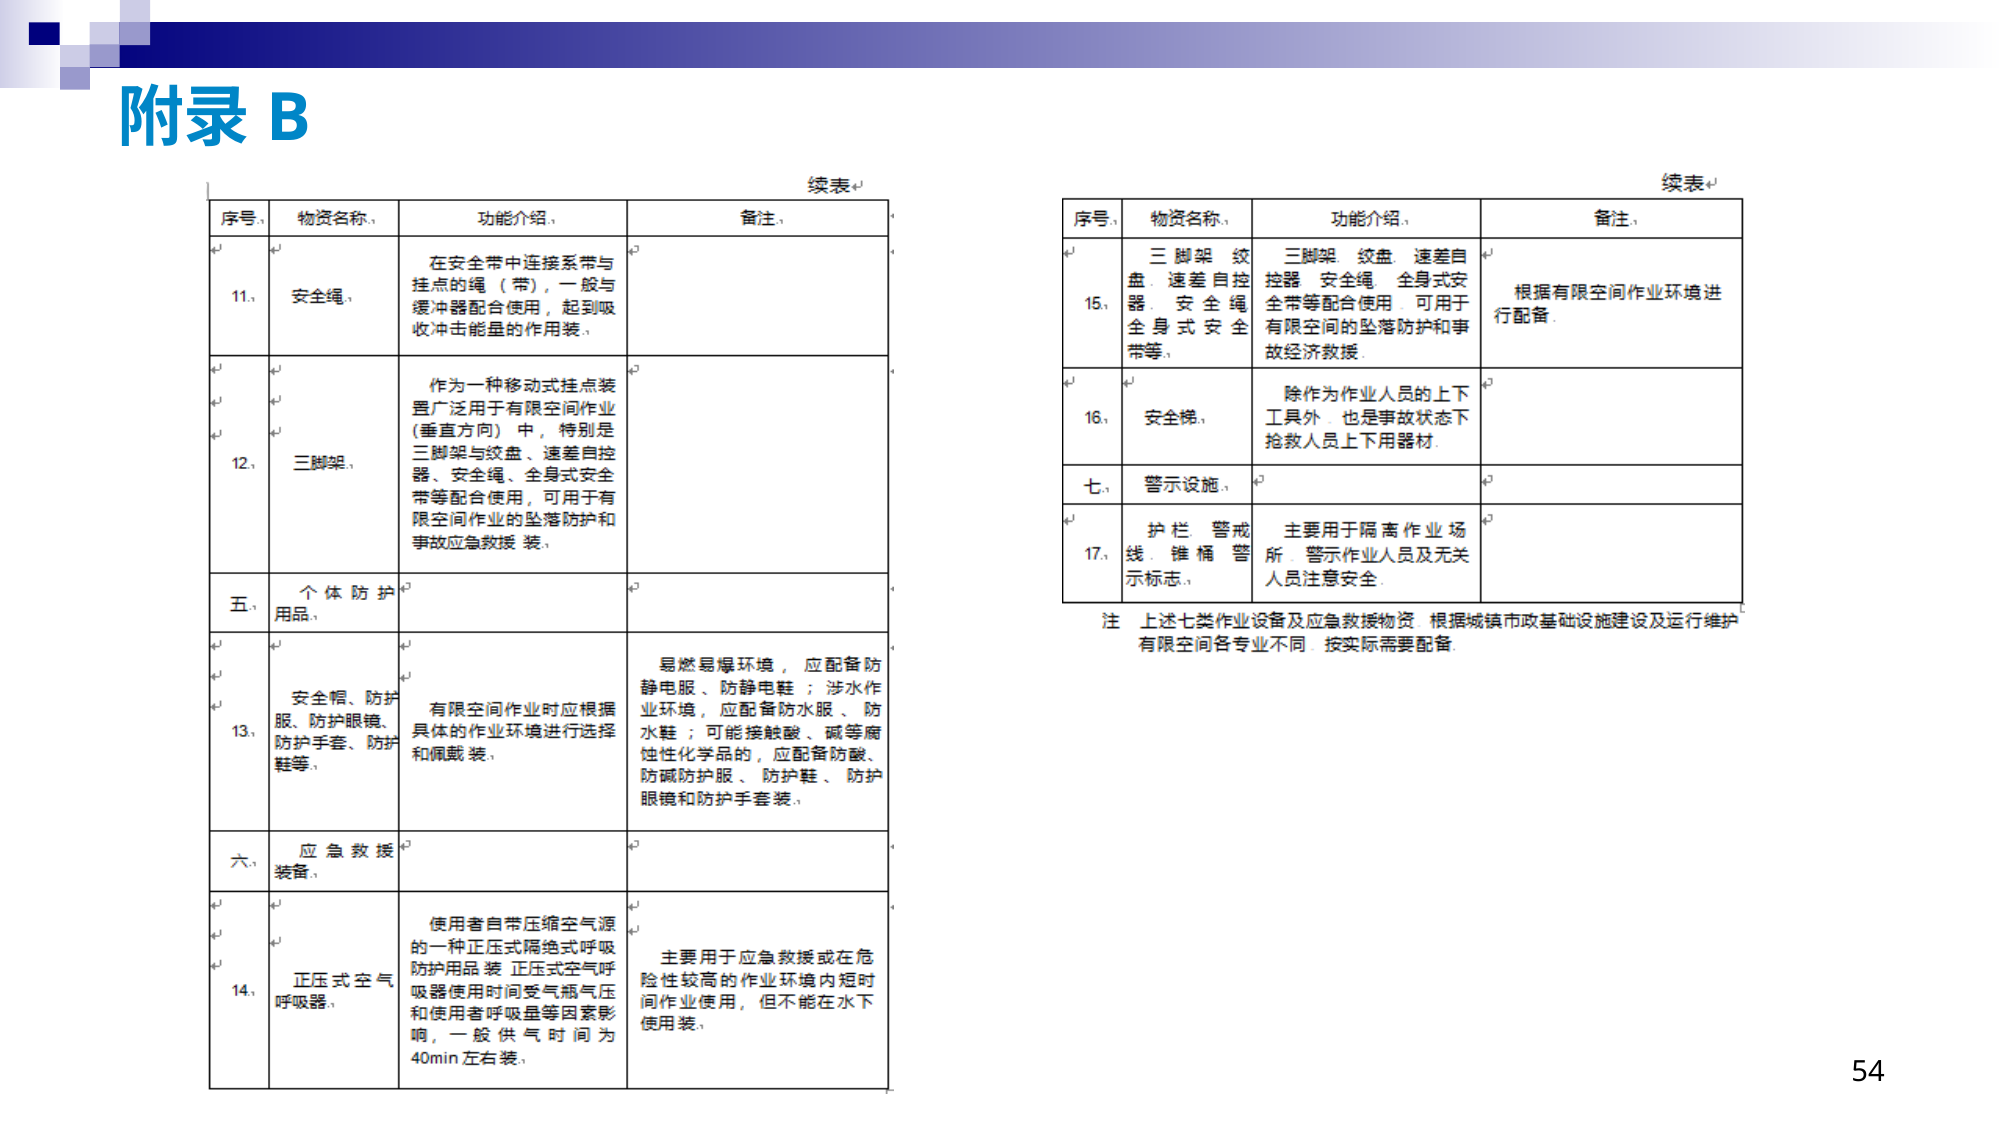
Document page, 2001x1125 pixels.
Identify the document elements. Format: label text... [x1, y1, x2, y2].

slide_number 54 [1433, 1025, 1900, 1100]
title 附录B [102, 66, 327, 162]
picture [1062, 164, 1745, 661]
picture [205, 164, 894, 1095]
